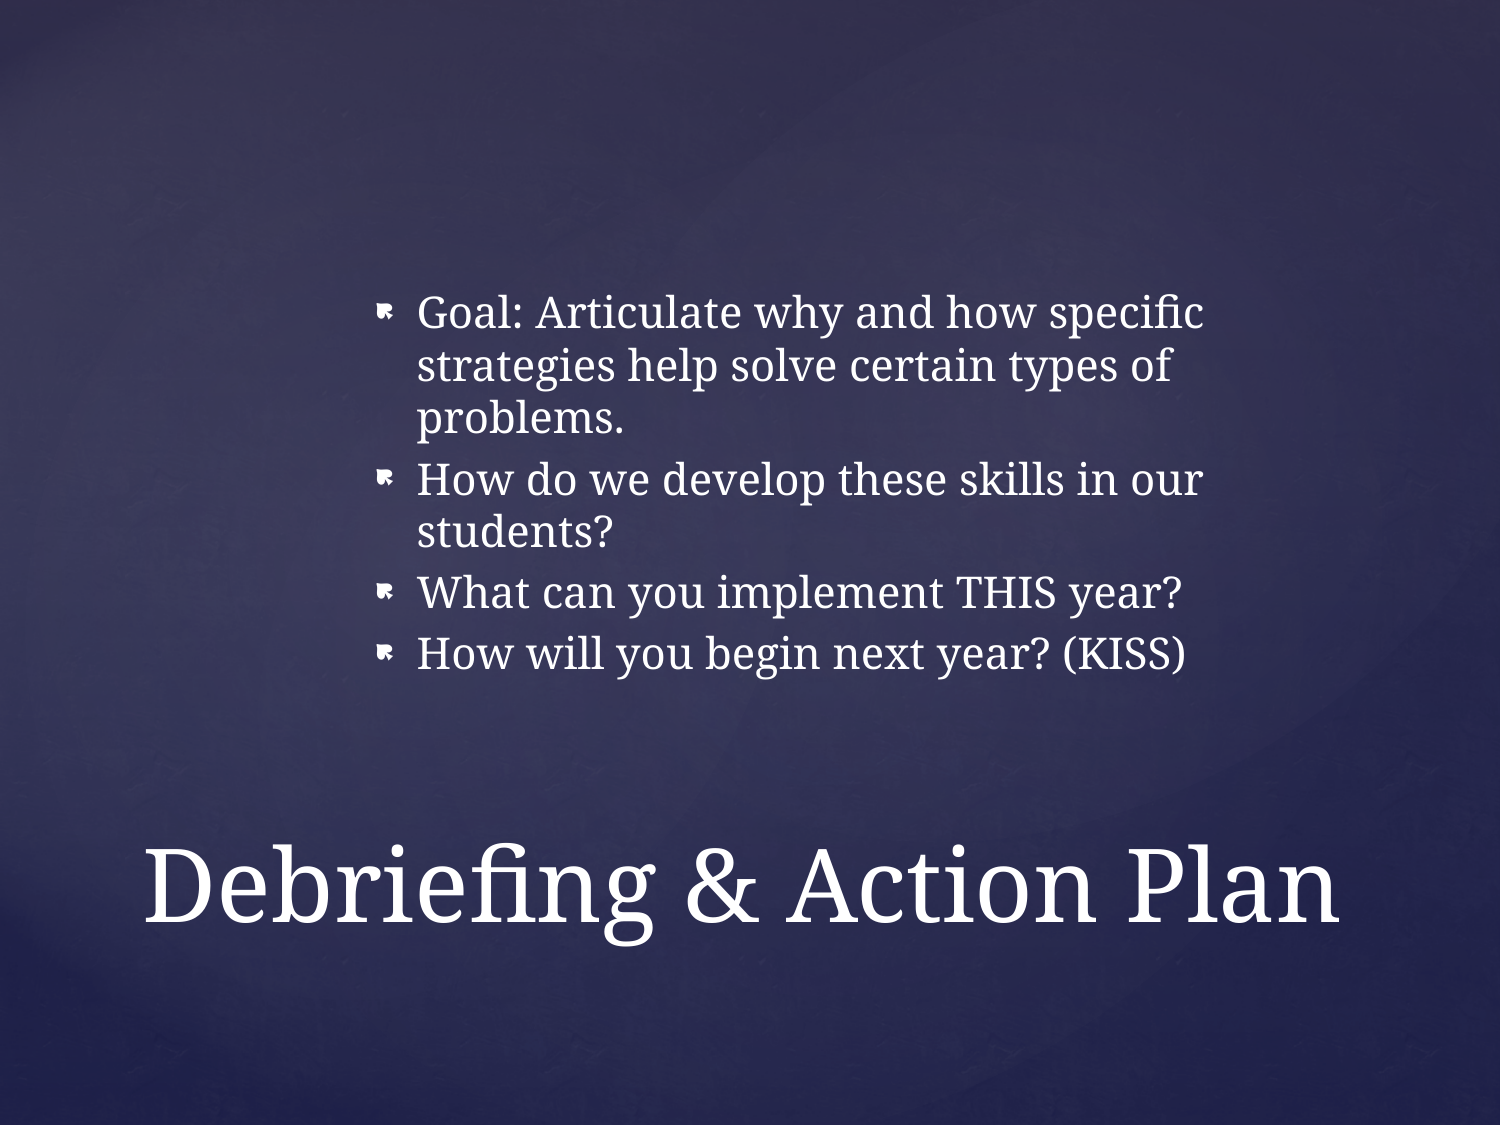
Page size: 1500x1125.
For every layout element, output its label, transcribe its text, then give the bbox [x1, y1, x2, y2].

list Goal: Articulate why and how specific strategies help solve certain types of problems. How do we develop these skills in our students? What can you implement THIS year? How will you begin next year? (KISS) [356, 112, 1372, 852]
title Debriefing & Action Plan [127, 800, 1365, 950]
